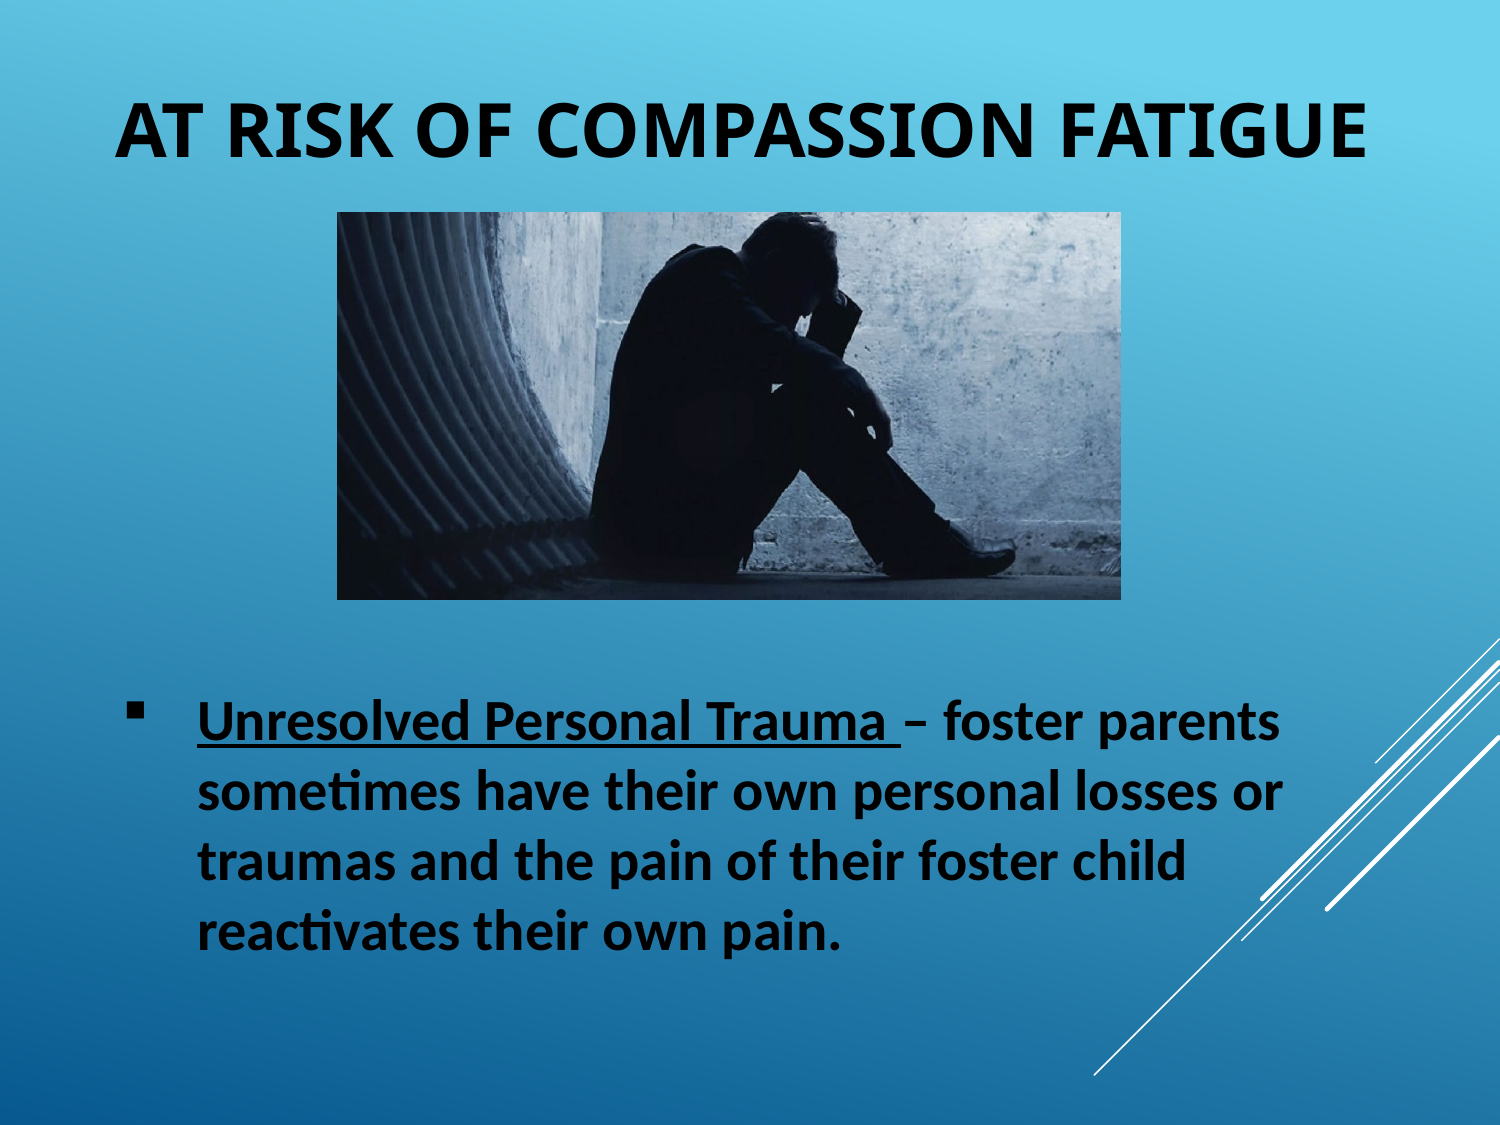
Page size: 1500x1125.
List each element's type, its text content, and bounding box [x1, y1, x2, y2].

text_box AT RISK OF COMPASSION FATIGUE [100, 74, 1386, 180]
picture [337, 212, 1122, 601]
text_box Unresolved Personal Trauma – foster parents sometimes have their own personal losses or traumas and the pain of their foster child reactivates their own pain. [107, 674, 1339, 970]
